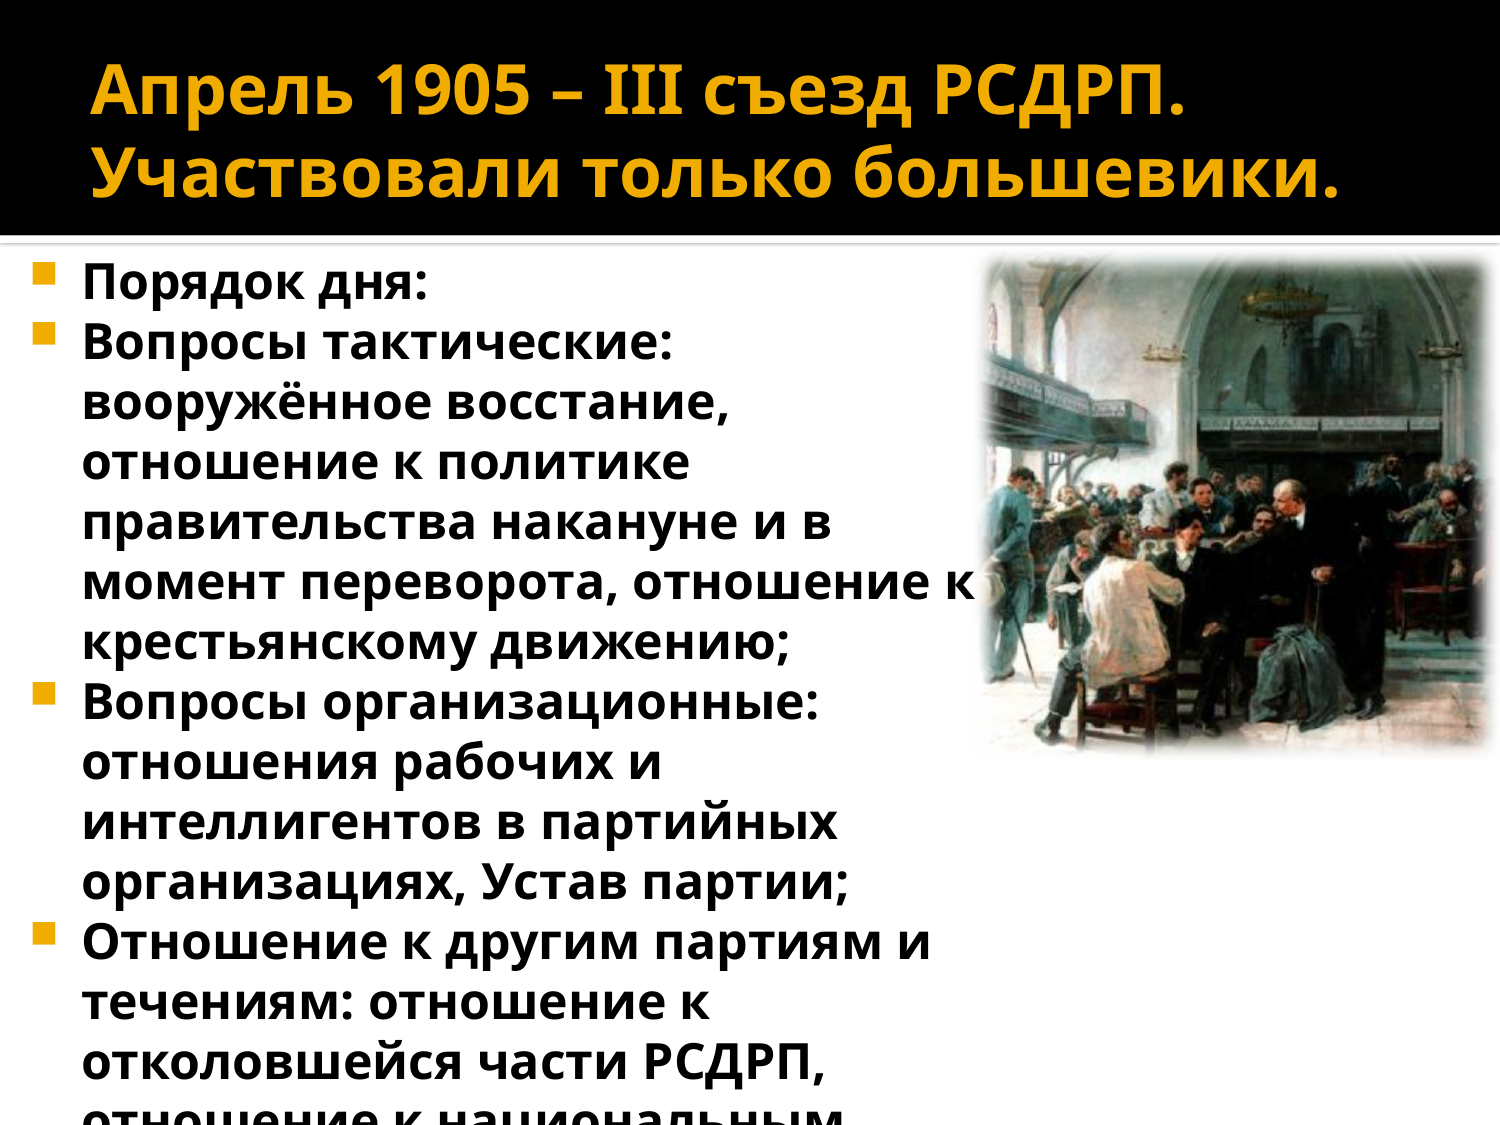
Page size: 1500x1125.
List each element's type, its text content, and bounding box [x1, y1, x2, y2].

list Порядок дня: Вопросы тактические: вооружённое восстание, отношение к политике правительства накануне и в момент переворота, отношение к крестьянскому движению; Вопросы организационные: отношения рабочих и интеллигентов в партийных организациях, Устав партии; Отношение к другим партиям и течениям: отношение к отколовшейся части РСДРП, отношение к национальным социал-демократическим организациям. [0, 234, 997, 1050]
picture [972, 246, 1500, 762]
title Апрель 1905 – ΙΙΙ съезд РСДРП. Участвовали только большевики. [75, 25, 1425, 231]
